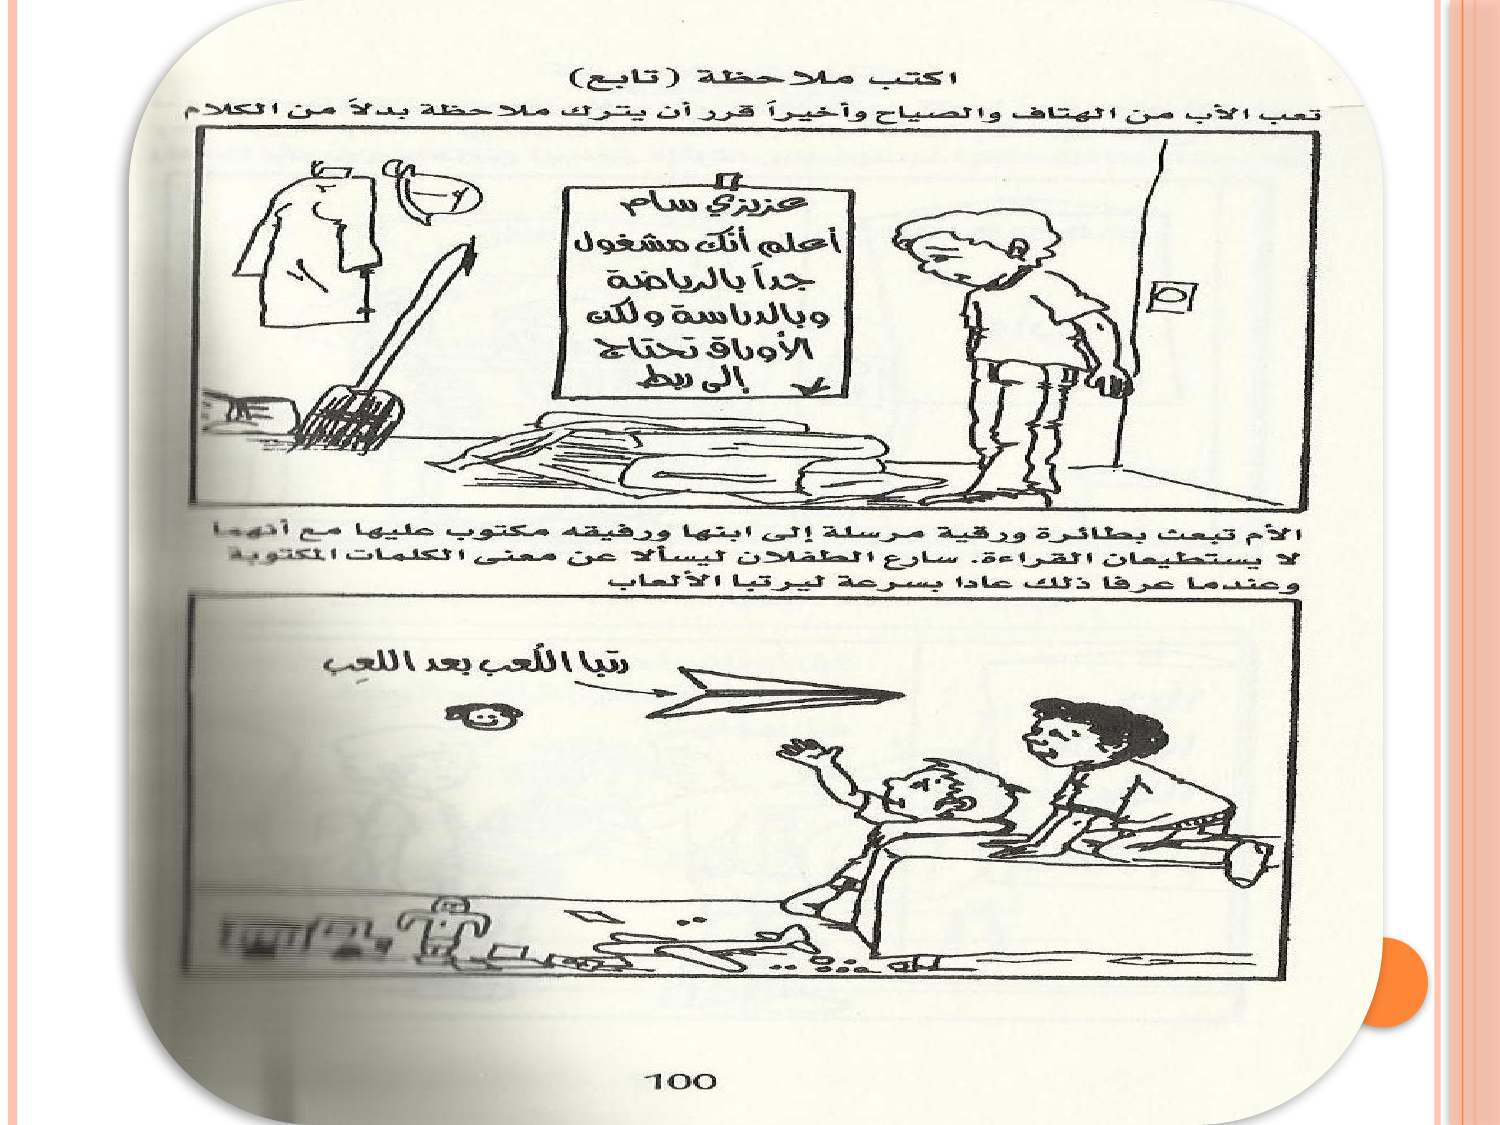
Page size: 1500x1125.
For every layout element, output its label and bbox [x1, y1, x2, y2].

picture [128, 0, 1384, 1125]
